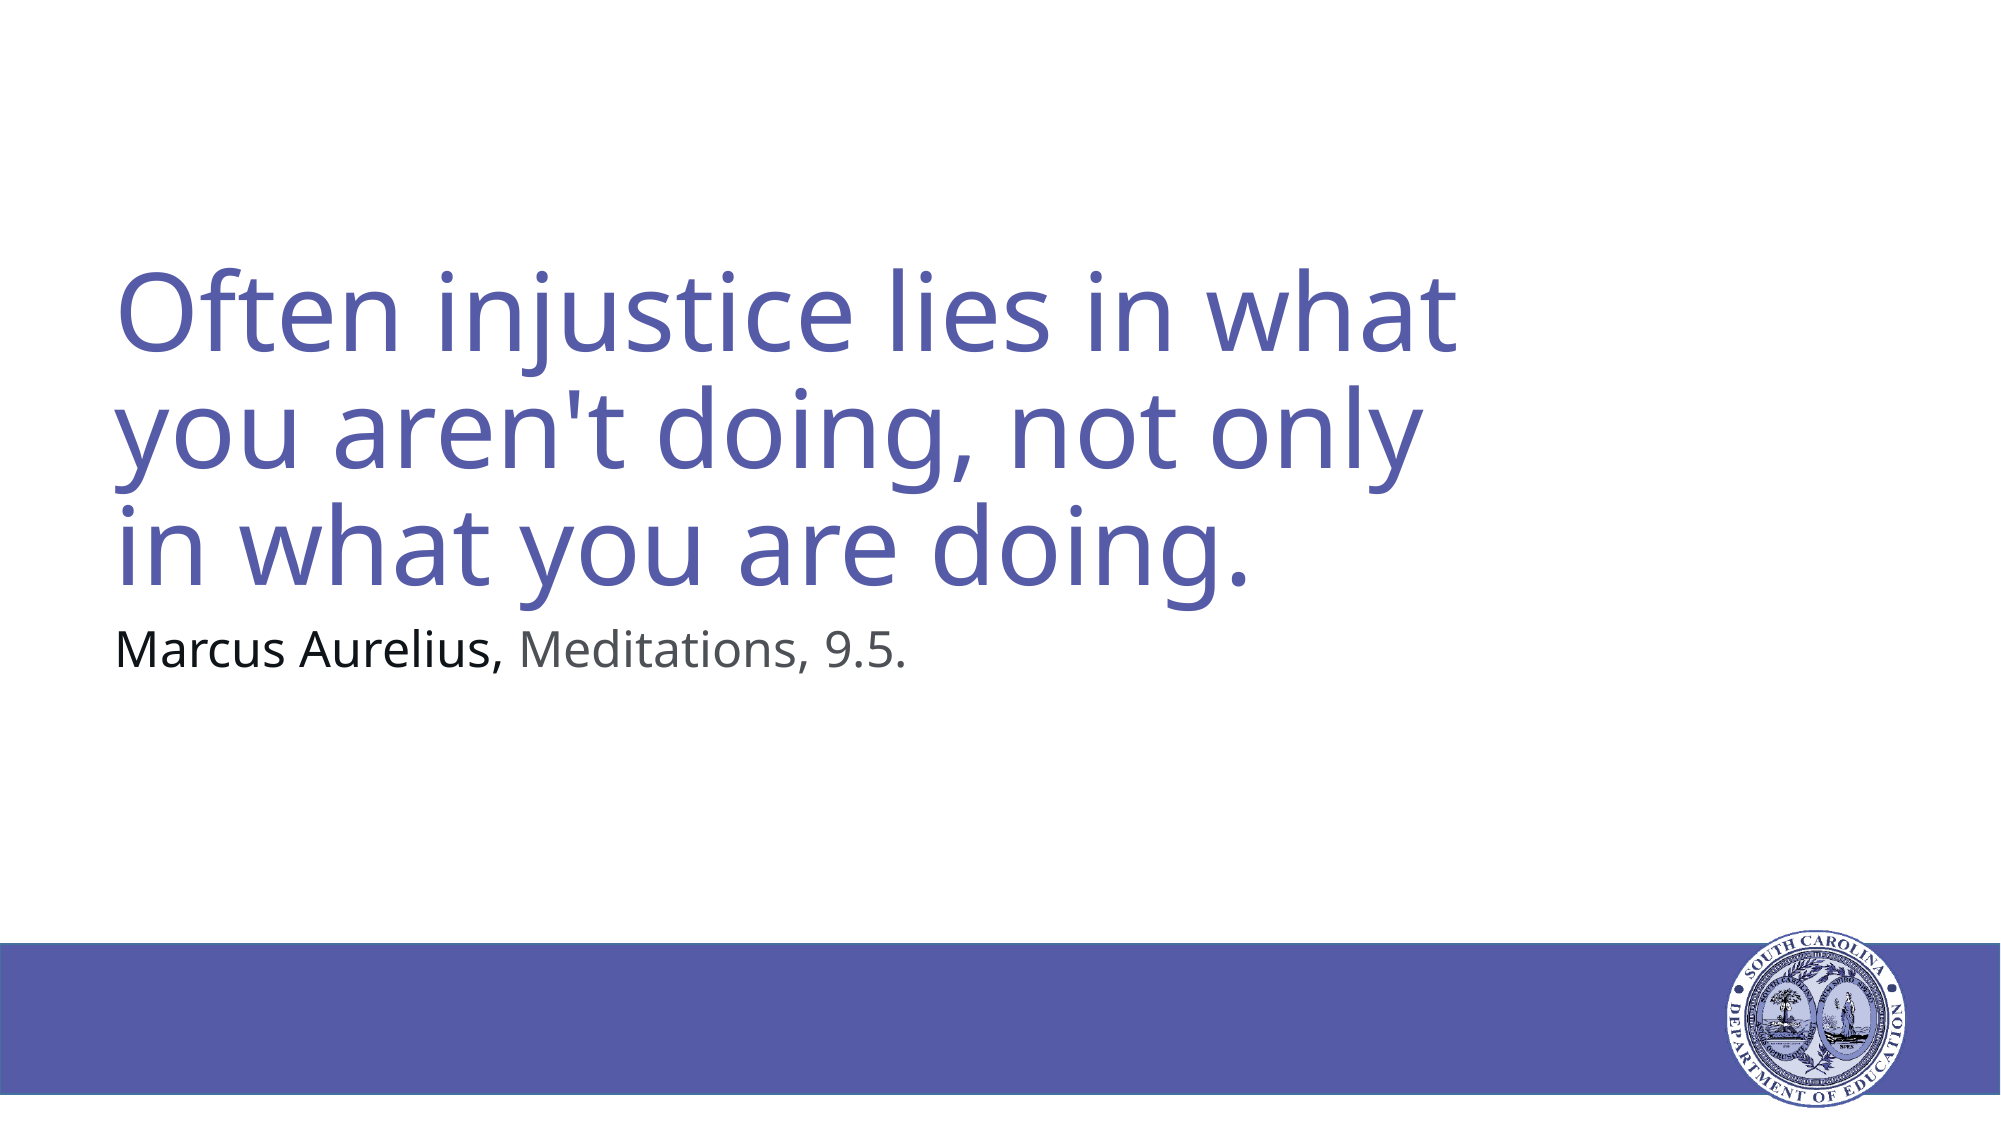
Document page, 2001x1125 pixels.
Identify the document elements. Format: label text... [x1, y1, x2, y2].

picture [1723, 928, 1907, 1109]
title Often injustice lies in what you aren't doing, not only in what you are doing. [99, 148, 1511, 616]
list Marcus Aurelius, Meditations, 9.5. [99, 616, 1900, 903]
